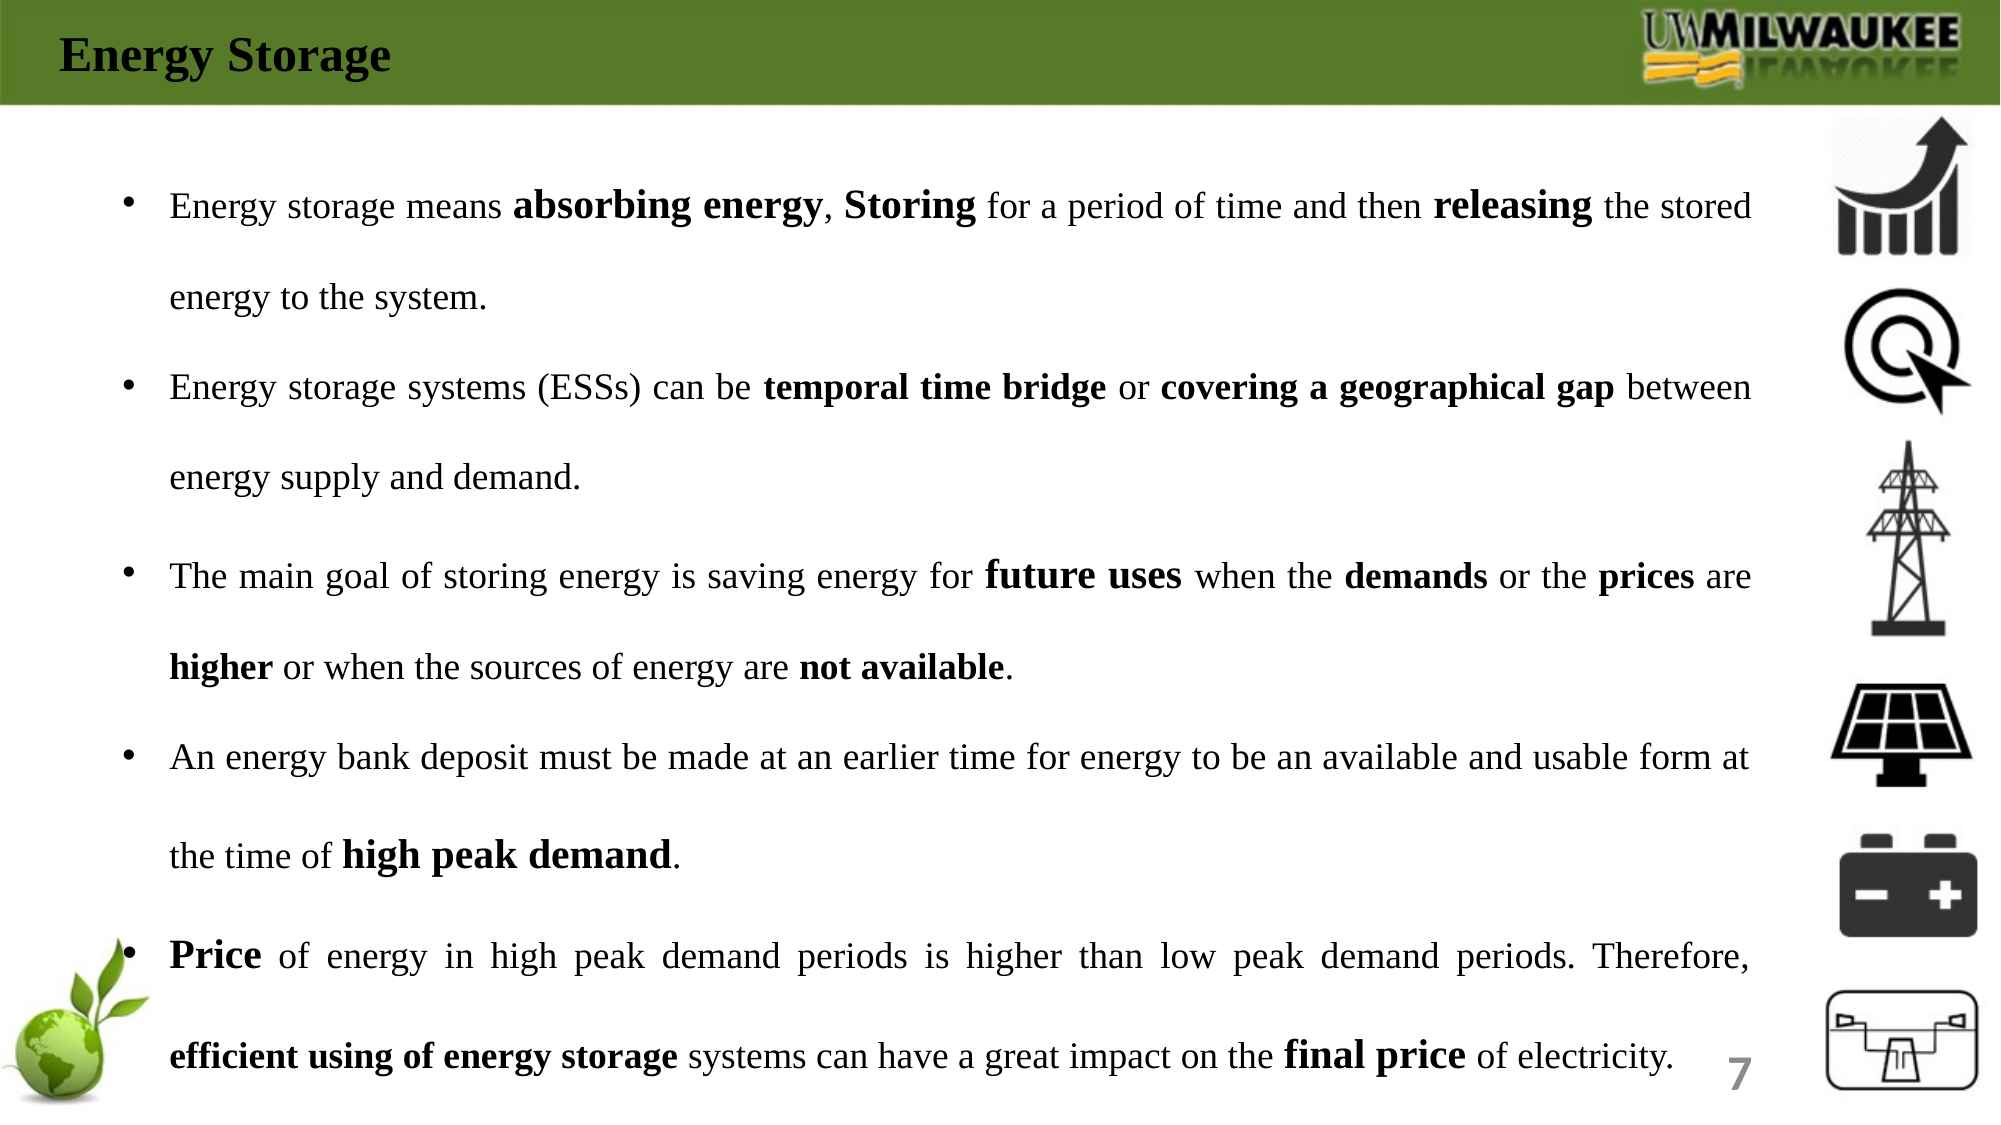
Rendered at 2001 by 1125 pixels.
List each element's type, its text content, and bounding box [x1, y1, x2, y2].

text_box Energy storage means absorbing energy, Storing for a period of time and then releasing the stored energy to the system. Energy storage systems (ESSs) can be temporal time bridge or covering a geographical gap between energy supply and demand. The main goal of storing energy is saving energy for future uses when the demands or the prices are higher or when the sources of energy are not available. An energy bank deposit must be made at an earlier time for energy to be an available and usable form at the time of high peak demand. Price of energy in high peak demand periods is higher than low peak demand periods. Therefore, efficient using of energy storage systems can have a great impact on the final price of electricity. [107, 119, 1767, 1125]
text_box Energy Storage [44, 14, 880, 90]
slide_number 7 [1317, 1040, 1768, 1101]
picture [0, 0, 2001, 1125]
